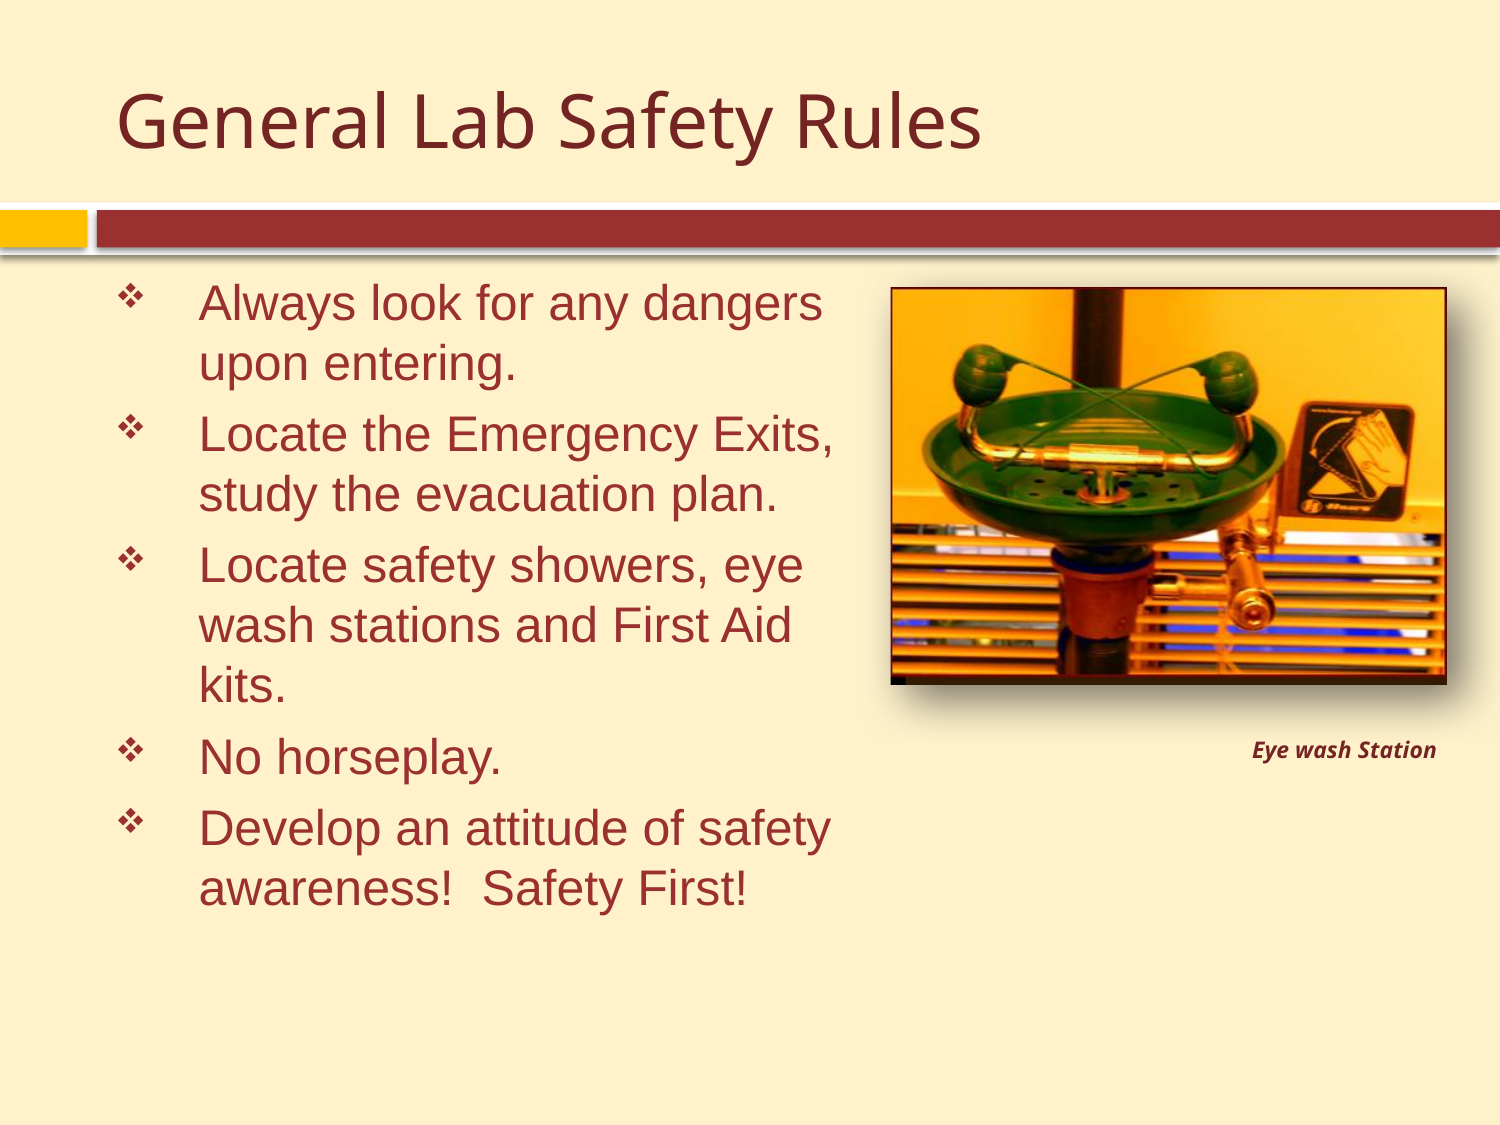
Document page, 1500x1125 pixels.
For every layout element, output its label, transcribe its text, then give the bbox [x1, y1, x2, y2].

picture [890, 287, 1448, 685]
title General Lab Safety Rules [100, 37, 1438, 200]
list Always look for any dangers upon entering. Locate the Emergency Exits, study the evacuation plan. Locate safety showers, eye wash stations and First Aid kits. No horseplay. Develop an attitude of safety awareness! Safety First! [100, 262, 855, 1000]
text_box Eye wash Station [985, 727, 1453, 771]
